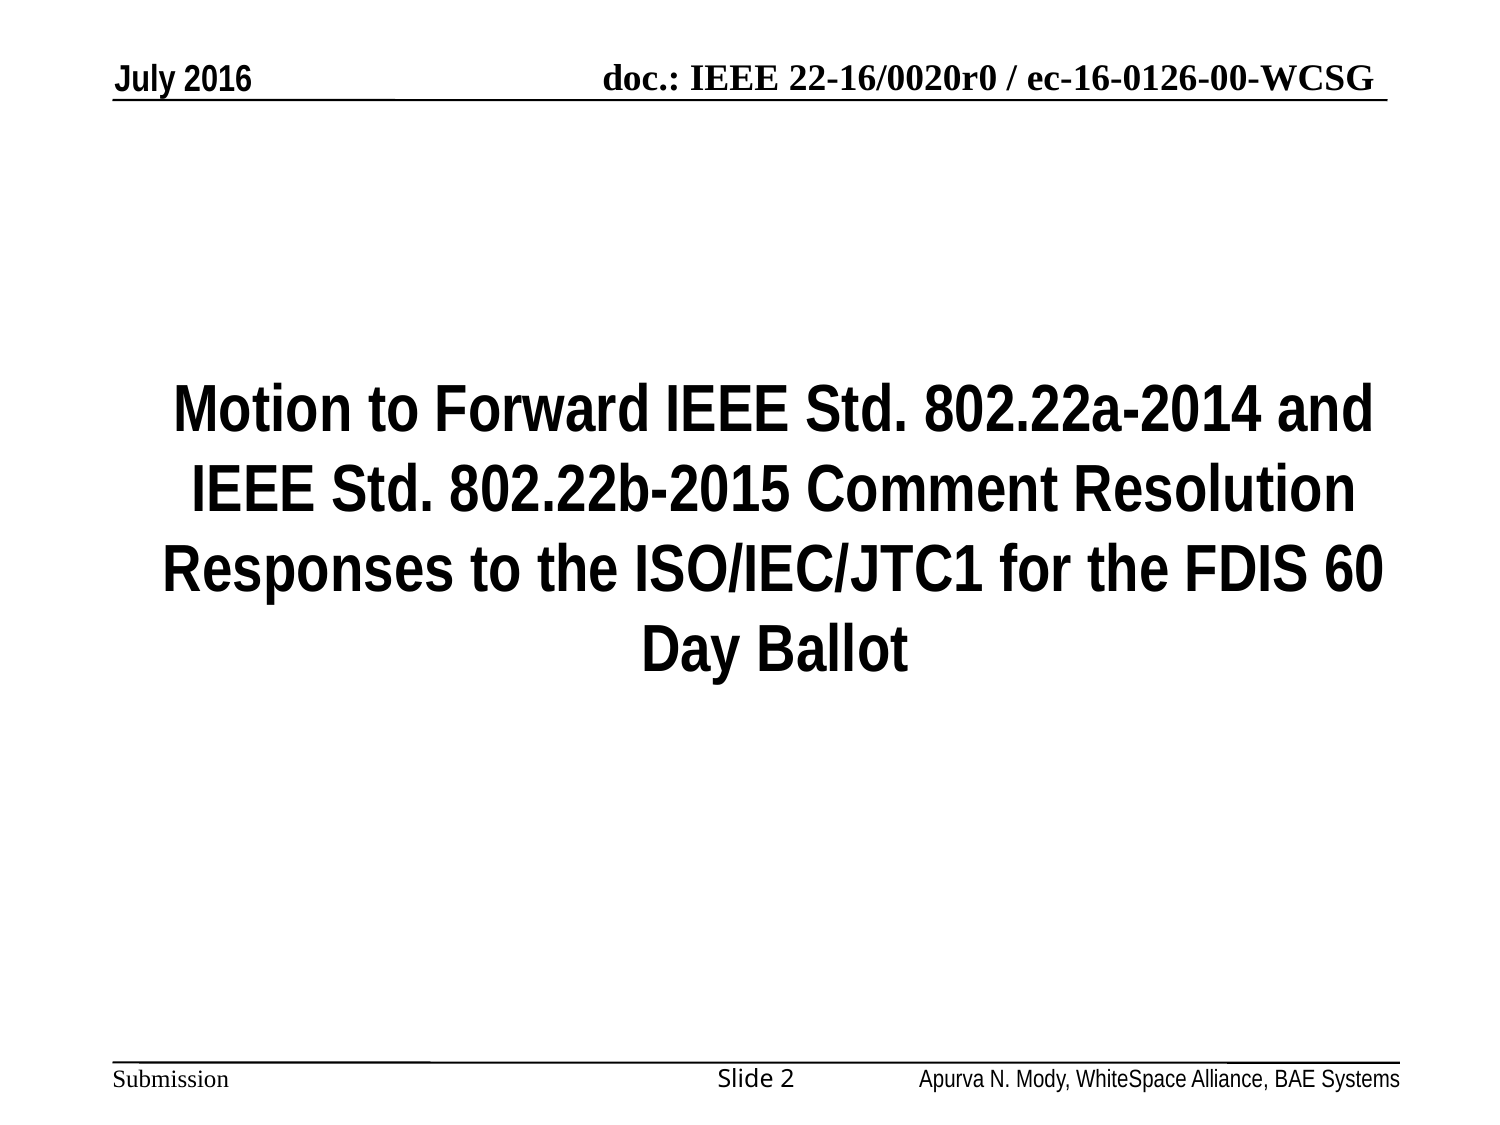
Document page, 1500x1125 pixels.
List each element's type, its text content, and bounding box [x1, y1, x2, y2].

footer Apurva N. Mody, WhiteSpace Alliance, BAE Systems [902, 1061, 1402, 1093]
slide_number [114, 54, 540, 100]
title Motion to Forward IEEE Std. 802.22a-2014 and IEEE Std. 802.22b-2015 Comment Resolution Responses to the ISO/IEC/JTC1 for the FDIS 60 Day Ballot [99, 362, 1451, 688]
slide_number Slide 2 [712, 1061, 800, 1123]
